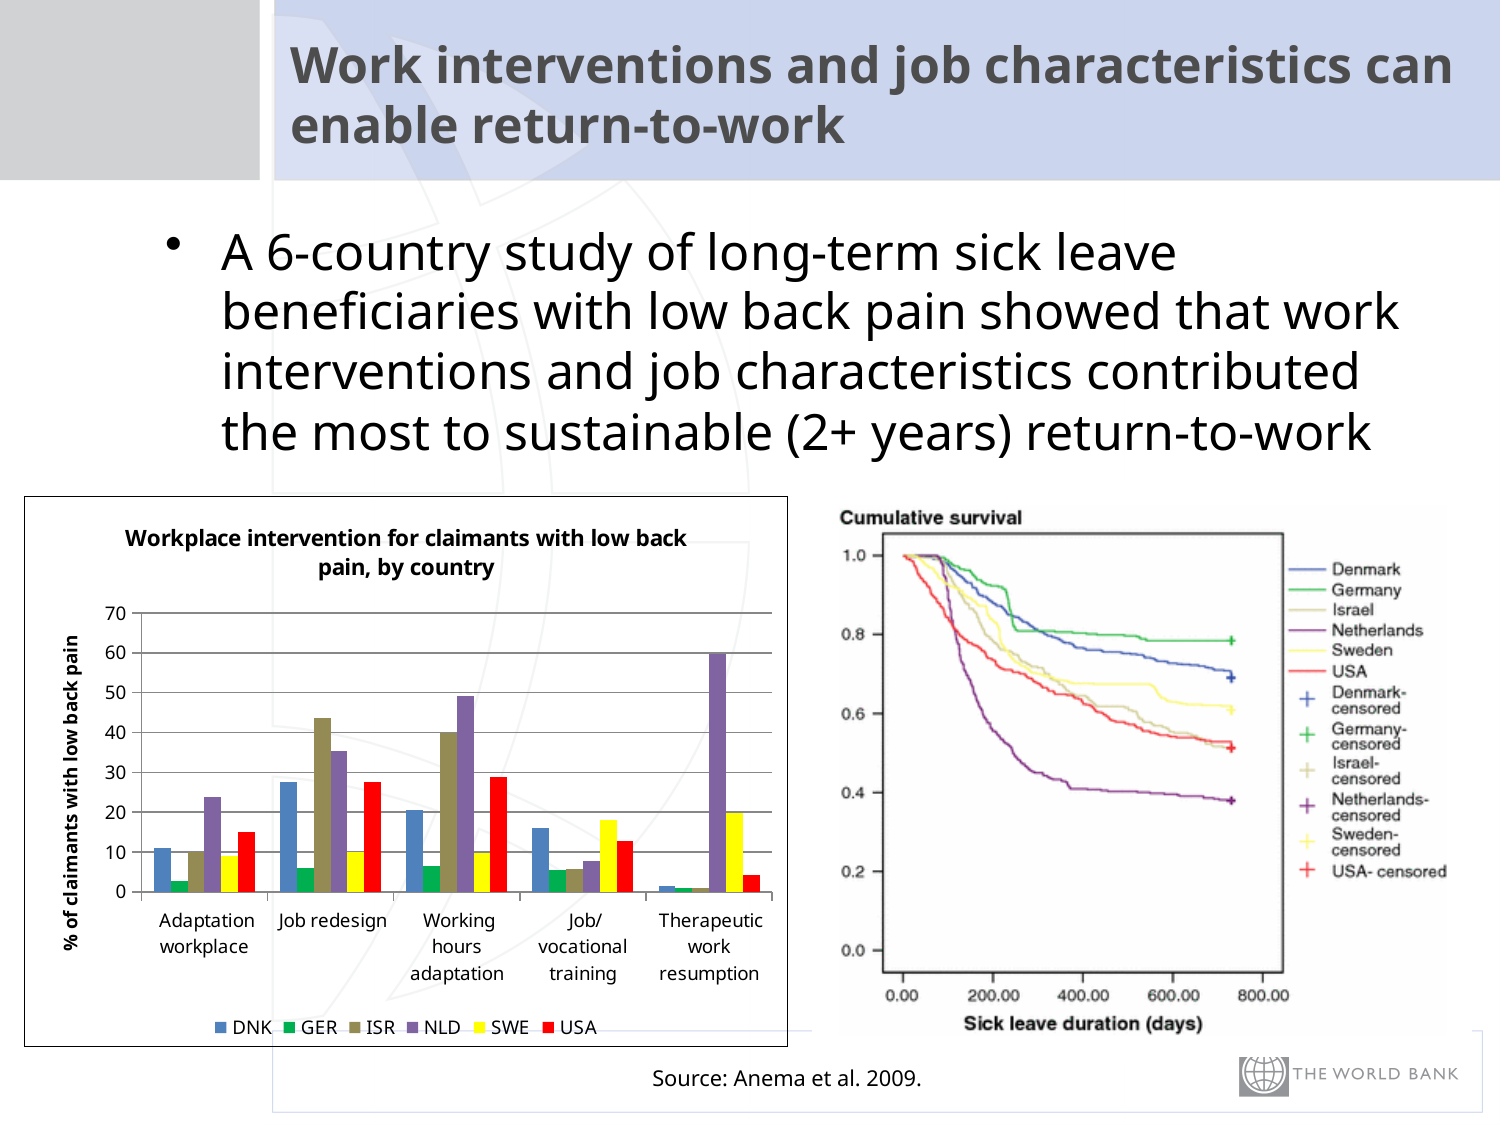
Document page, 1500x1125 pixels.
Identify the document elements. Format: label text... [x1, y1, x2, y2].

title Work interventions and job characteristics can enable return-to-work [274, 0, 1500, 188]
picture [0, 0, 1500, 1125]
chart [24, 496, 788, 1048]
list A 6-country study of long-term sick leave beneficiaries with low back pain showed that work interventions and job characteristics contributed the most to sustainable (2+ years) return-to-work [150, 212, 1450, 955]
text_box Source: Anema et al. 2009. [637, 1057, 1025, 1099]
